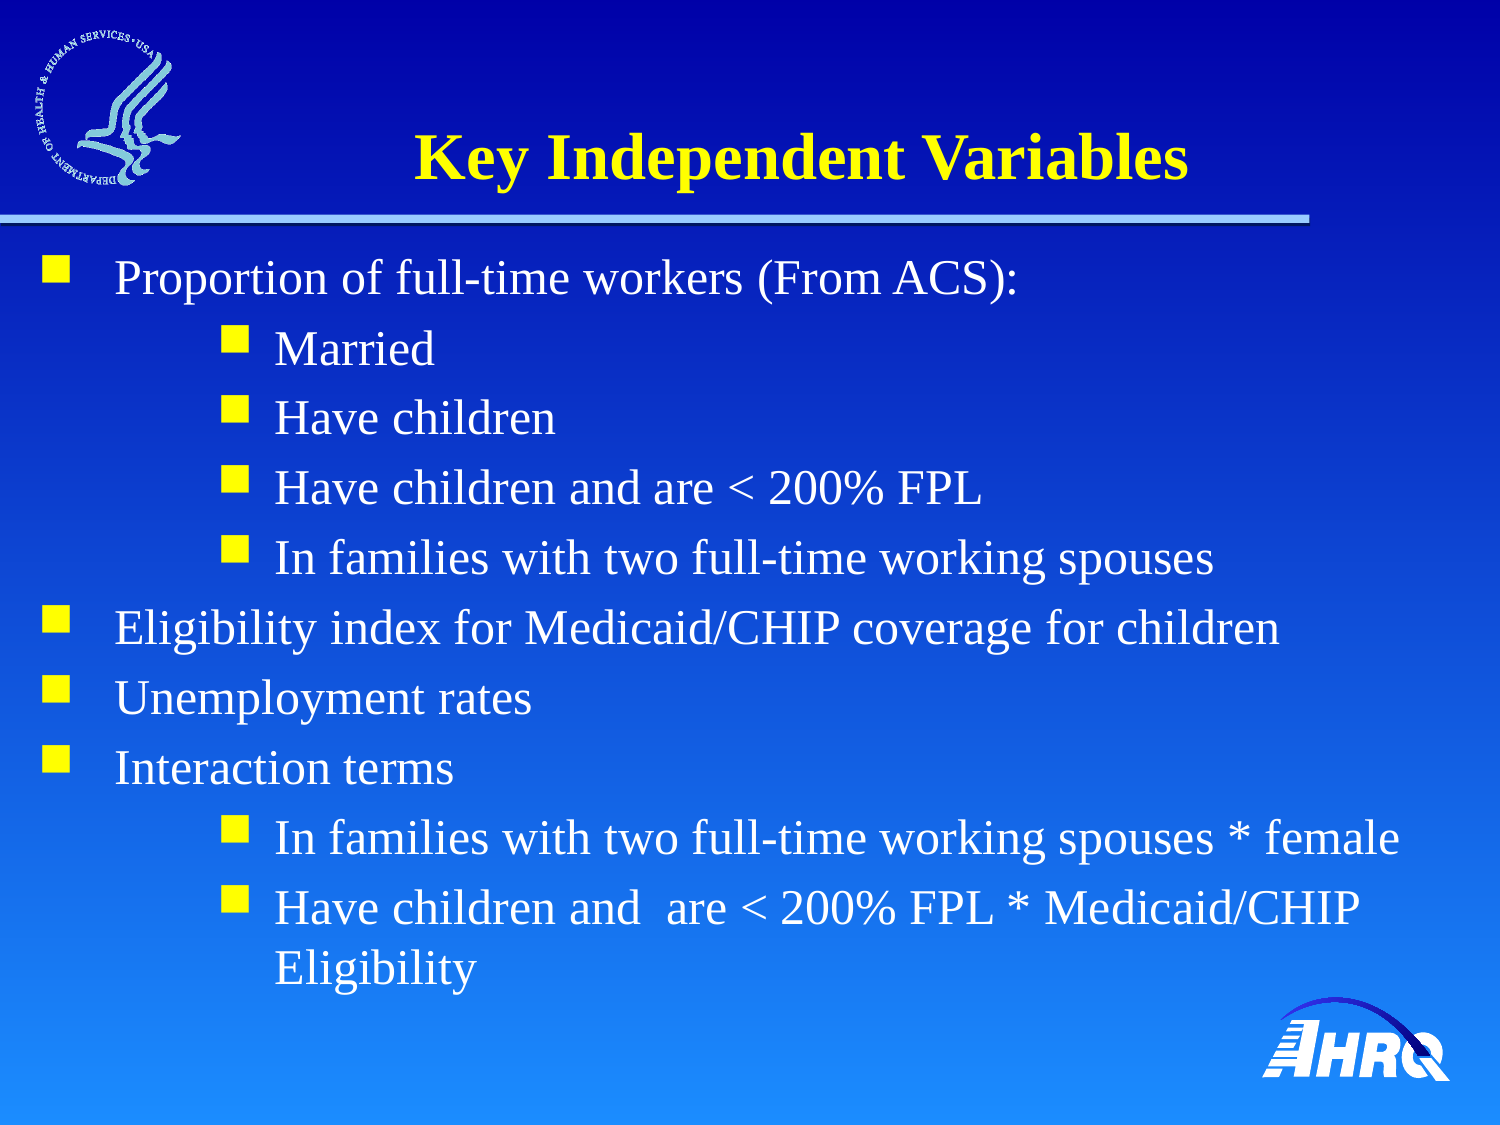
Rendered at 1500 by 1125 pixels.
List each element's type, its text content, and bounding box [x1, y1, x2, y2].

title Key Independent Variables [193, 56, 1412, 202]
picture [16, 12, 196, 210]
list Proportion of full-time workers (From ACS): Married Have children Have children and are < 200% FPL In families with two full-time working spouses Eligibility index for Medicaid/CHIP coverage for children Unemployment rates Interaction terms In families with two full-time working spouses * female Have children and are < 200% FPL * Medicaid/CHIP Eligibility [23, 237, 1460, 1071]
